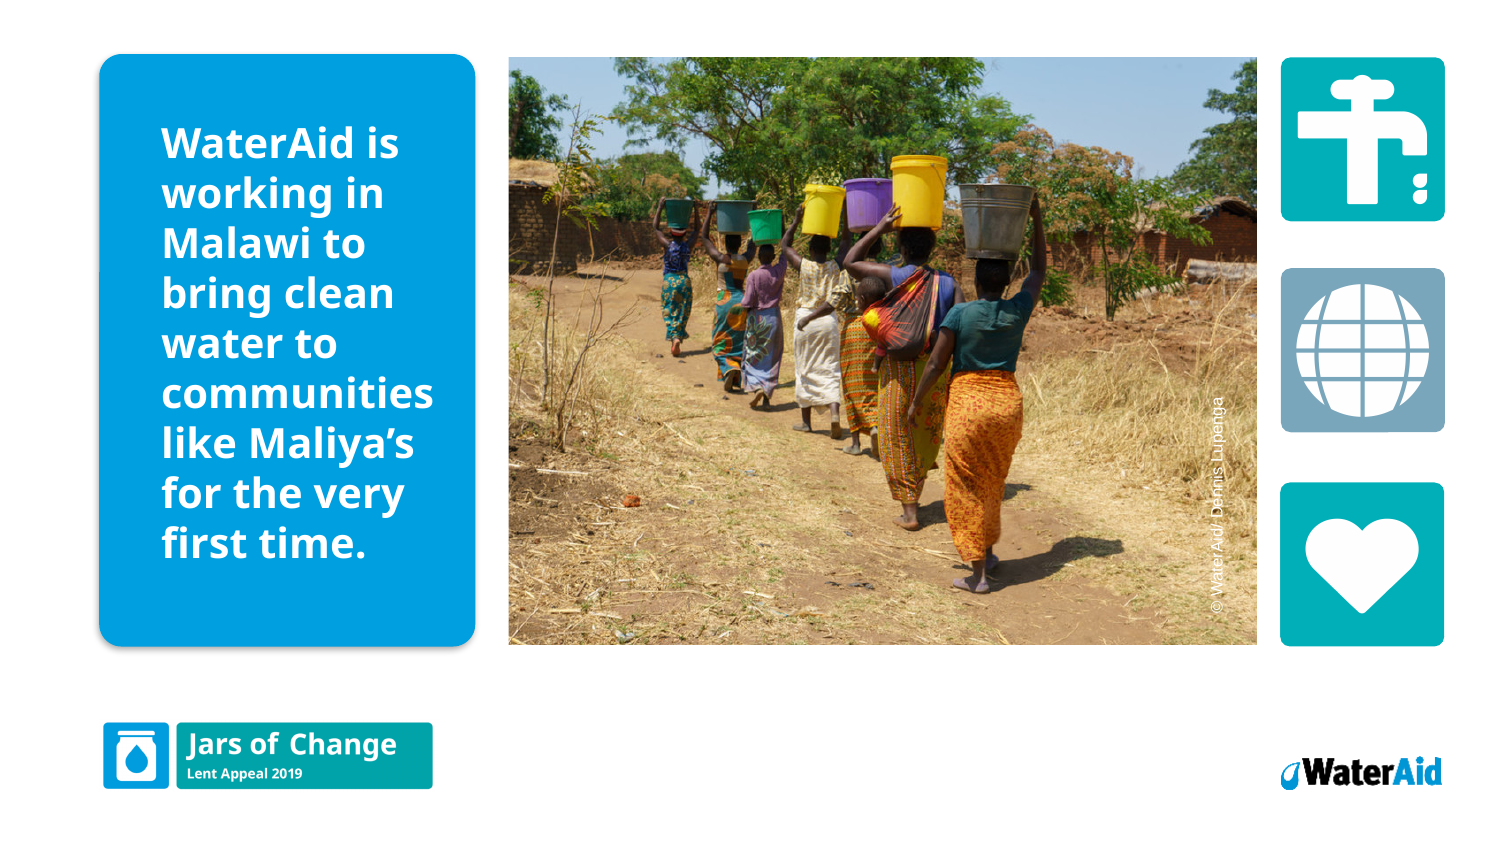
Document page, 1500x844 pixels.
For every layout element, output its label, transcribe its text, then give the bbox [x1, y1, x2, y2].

text_box [98, 53, 477, 648]
picture [1279, 482, 1445, 647]
picture [1280, 57, 1446, 222]
picture [98, 719, 438, 794]
picture [508, 57, 1258, 647]
list WaterAid is working in Malawi to bring clean water to communities like Maliya’s for the very first time. [137, 104, 476, 606]
picture [1280, 756, 1443, 791]
picture [1280, 267, 1446, 433]
